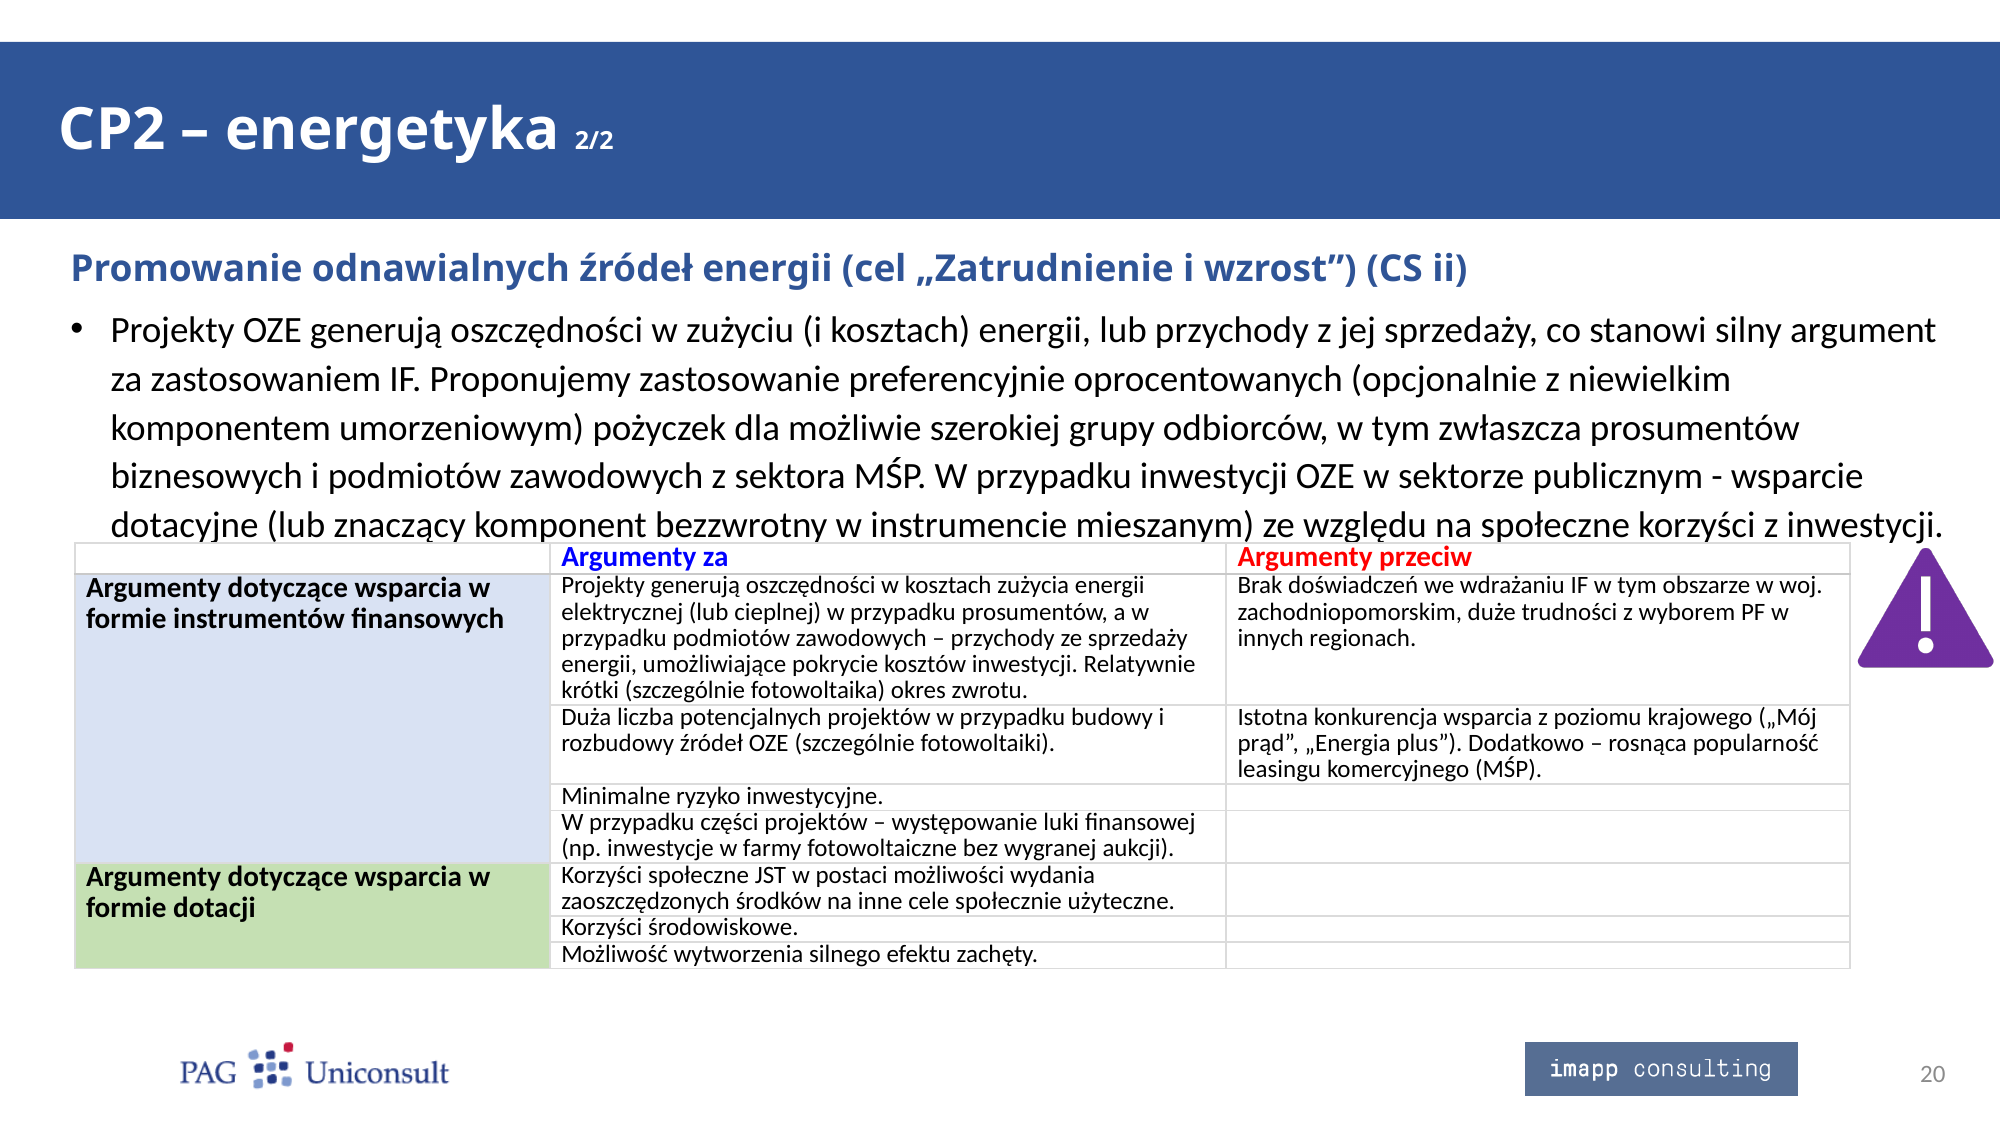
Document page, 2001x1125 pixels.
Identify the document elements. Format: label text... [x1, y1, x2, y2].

table_cell Brak doświadczeń we wdrażaniu IF w tym obszarze w woj. zachodniopomorskim, duże trudności z wyborem PF w innych regionach. [1227, 575, 1849, 704]
table_cell Istotna konkurencja wsparcia z poziomu krajowego („Mój prąd”, „Energia plus”). Dodatkowo – rosnąca popularność leasingu komercyjnego (MŚP). [1227, 706, 1849, 783]
table_header Argumenty przeciw [1227, 544, 1849, 573]
table_cell [1227, 917, 1849, 941]
table_cell Minimalne ryzyko inwestycyjne. [551, 785, 1225, 810]
picture [1850, 532, 2000, 683]
list Promowanie odnawialnych źródeł energii (cel „Zatrudnienie i wzrost”) (CS ii) Projekty OZE generują oszczędności w zużyciu (i kosztach) energii, lub przychody z jej sprzedaży, co stanowi silny argument za zastosowaniem IF. Proponujemy zastosowanie preferencyjnie oprocentowanych (opcjonalnie z niewielkim komponentem umorzeniowym) pożyczek dla możliwie szerokiej grupy odbiorców, w tym zwłaszcza prosumentów biznesowych i podmiotów zawodowych z sektora MŚP. W przypadku inwestycji OZE w sektorze publicznym - wsparcie dotacyjne (lub znaczący komponent bezzwrotny w instrumencie mieszanym) ze względu na społeczne korzyści z inwestycji. [55, 229, 1961, 558]
table_cell [1227, 785, 1849, 810]
table_header [76, 544, 549, 573]
table_cell [1227, 864, 1849, 915]
title CP2 – energetyka 2/2 [0, 41, 2000, 219]
table_cell [1227, 943, 1849, 968]
table_cell Argumenty dotyczące wsparcia w formie dotacji [76, 864, 549, 968]
table_cell Projekty generują oszczędności w kosztach zużycia energii elektrycznej (lub cieplnej) w przypadku prosumentów, a w przypadku podmiotów zawodowych – przychody ze sprzedaży energii, umożliwiające pokrycie kosztów inwestycji. Relatywnie krótki (szczególnie fotowoltaika) okres zwrotu. [551, 575, 1225, 704]
table_cell Argumenty dotyczące wsparcia w formie instrumentów finansowych [76, 575, 549, 862]
slide_number 20 [1862, 1042, 1961, 1103]
table_cell Duża liczba potencjalnych projektów w przypadku budowy i rozbudowy źródeł OZE (szczególnie fotowoltaiki). [551, 706, 1225, 783]
table_cell [1227, 811, 1849, 862]
picture [165, 1040, 475, 1113]
table_header Argumenty za [551, 544, 1225, 573]
table_cell Możliwość wytworzenia silnego efektu zachęty. [551, 943, 1225, 968]
table_cell Korzyści społeczne JST w postaci możliwości wydania zaoszczędzonych środków na inne cele społecznie użyteczne. [551, 864, 1225, 915]
table_cell W przypadku części projektów – występowanie luki finansowej (np. inwestycje w farmy fotowoltaiczne bez wygranej aukcji). [551, 811, 1225, 862]
table_cell Korzyści środowiskowe. [551, 917, 1225, 941]
